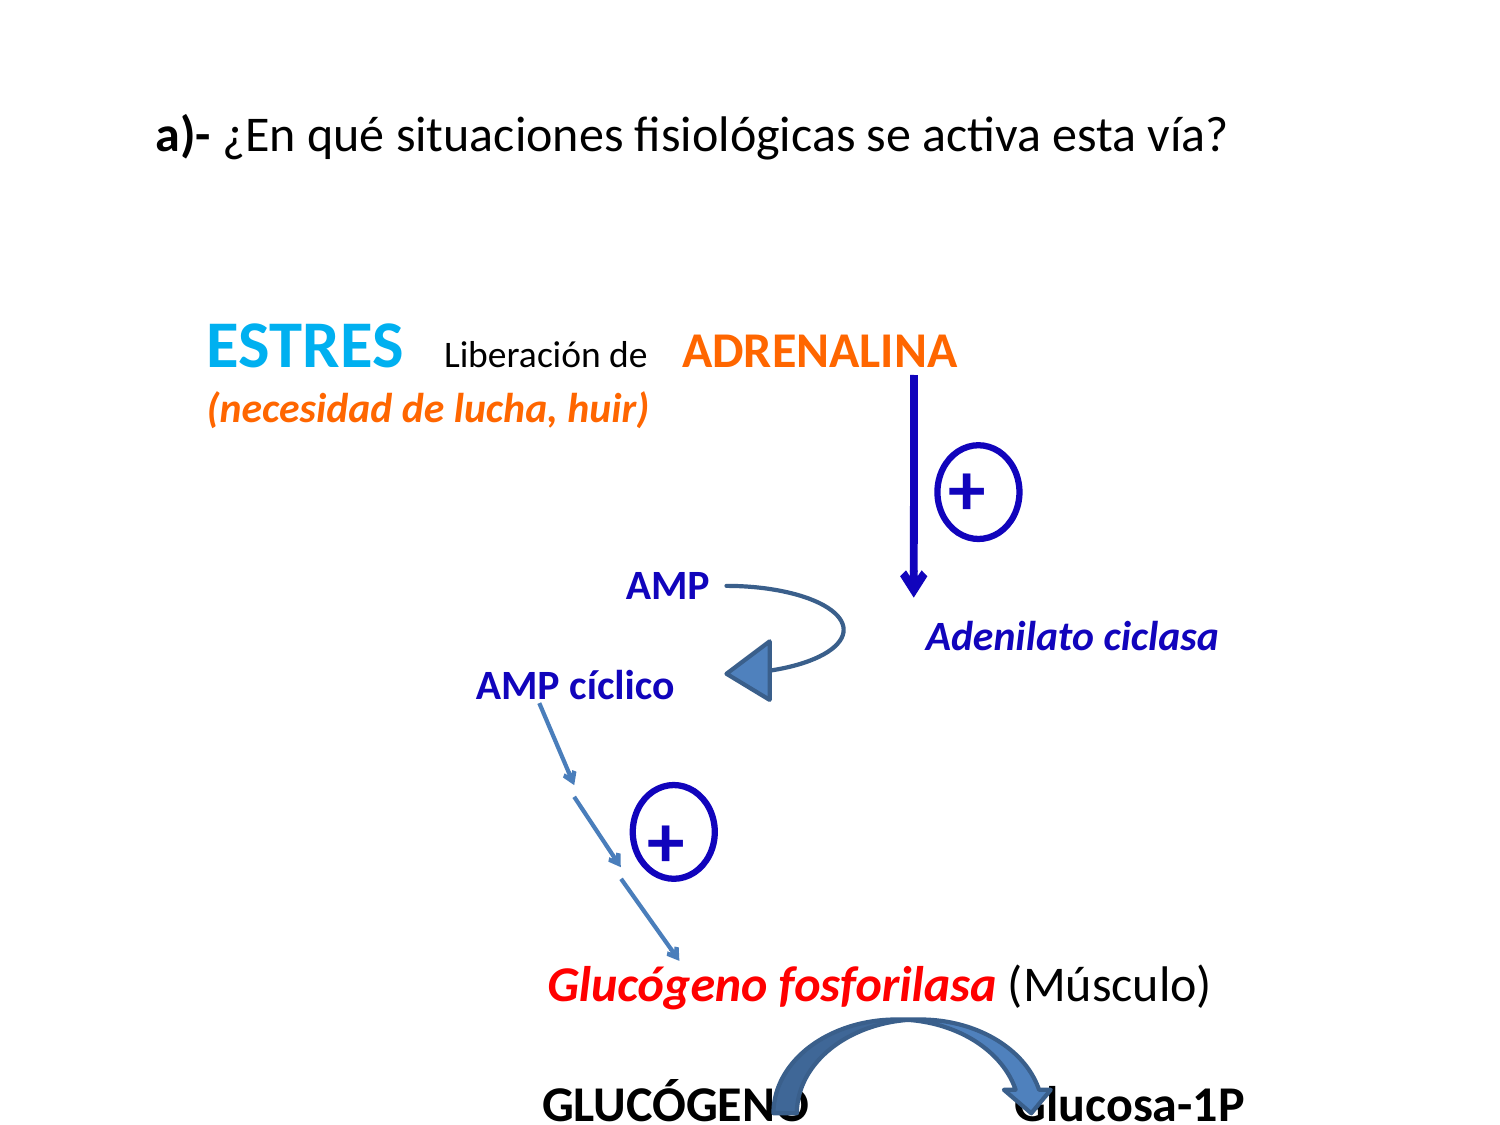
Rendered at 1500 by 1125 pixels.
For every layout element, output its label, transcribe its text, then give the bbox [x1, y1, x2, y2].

text_box [1008, 495, 1022, 528]
text_box Glucógeno fosforilasa (Músculo) [532, 943, 1228, 1019]
text_box + [632, 785, 658, 810]
text_box ESTRES Liberación de ADRENALINA (necesidad de lucha, huir) [191, 292, 973, 483]
text_box a)- ¿En qué situaciones fisiológicas se activa esta vía? [140, 93, 1430, 169]
text_box [635, 782, 717, 881]
text_box AMP Adenilato ciclasa AMP cíclico [461, 550, 1235, 716]
text_box GLUCÓGENO Glucosa-1P [527, 1064, 1271, 1125]
text_box + [689, 785, 708, 800]
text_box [515, 726, 598, 762]
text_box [562, 808, 633, 856]
text_box + [933, 496, 1008, 539]
text_box [1008, 456, 1022, 485]
text_box + [632, 858, 708, 890]
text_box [609, 890, 692, 950]
text_box [771, 1017, 1053, 1116]
text_box + [933, 433, 1008, 484]
text_box [724, 583, 846, 702]
